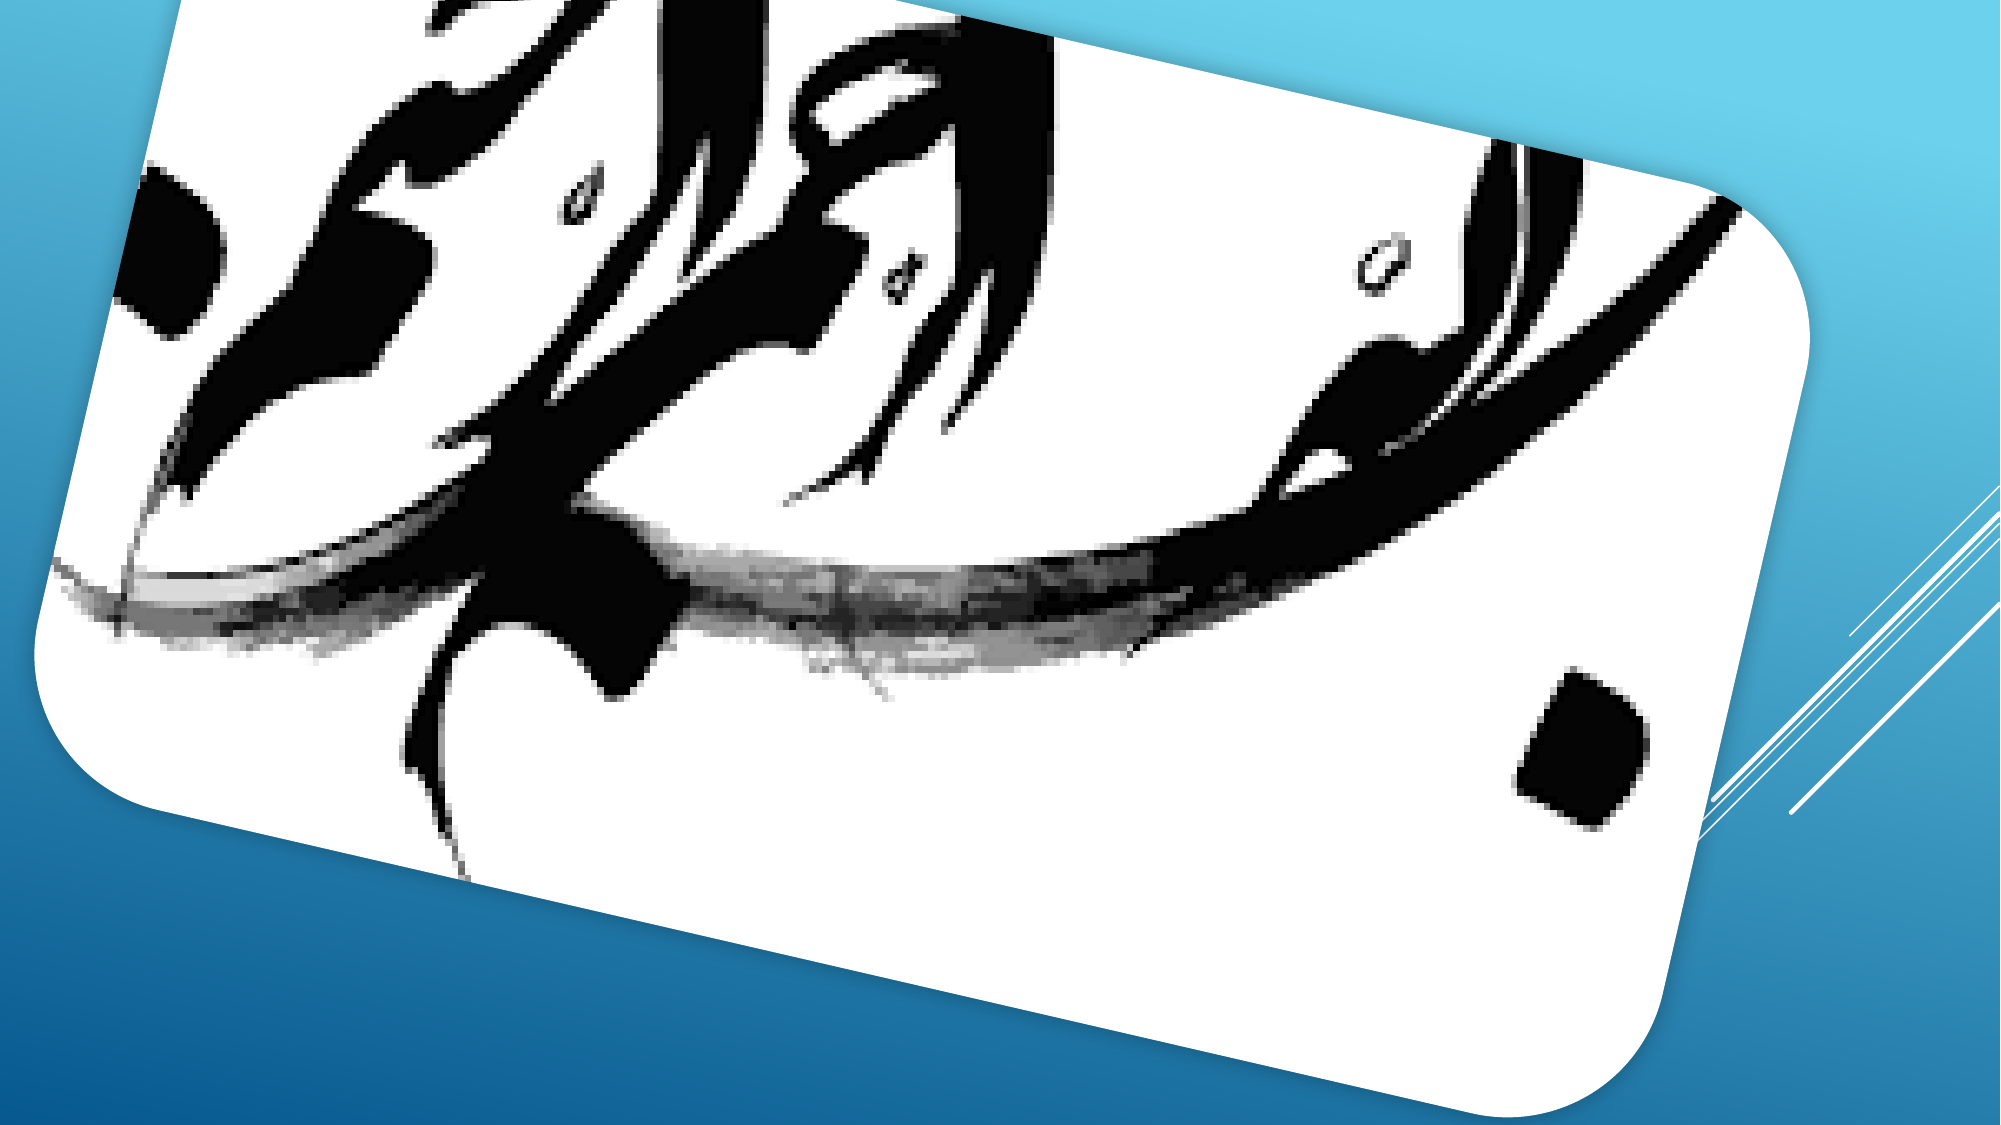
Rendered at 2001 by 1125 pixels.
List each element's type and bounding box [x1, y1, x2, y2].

picture [34, 0, 1810, 1118]
